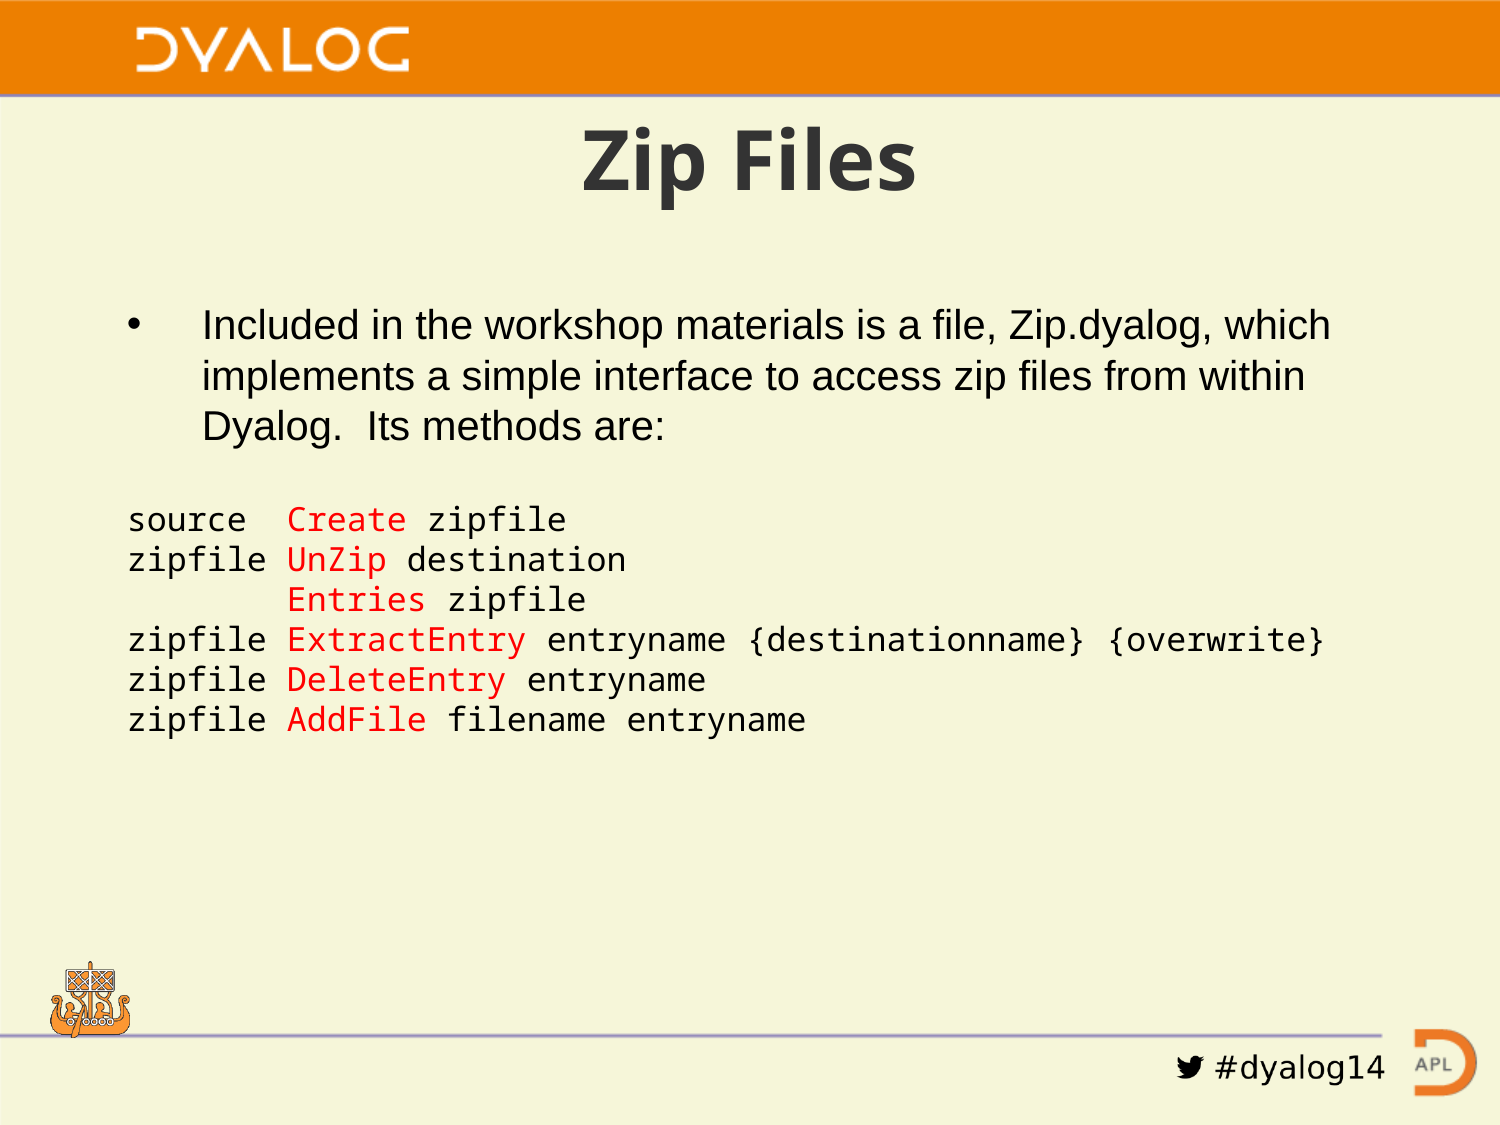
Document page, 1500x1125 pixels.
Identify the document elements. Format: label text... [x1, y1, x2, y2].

subtitle Included in the workshop materials is a file, Zip.dyalog, which implements a simple interface to access zip files from within Dyalog. Its methods are: source Create zipfile zipfile UnZip destination Entries zipfile zipfile ExtractEntry entryname {destinationname} {overwrite} zipfile DeleteEntry entryname zipfile AddFile filename entryname [112, 291, 1388, 1000]
title Zip Files [112, 99, 1388, 268]
picture [0, 0, 1500, 1125]
